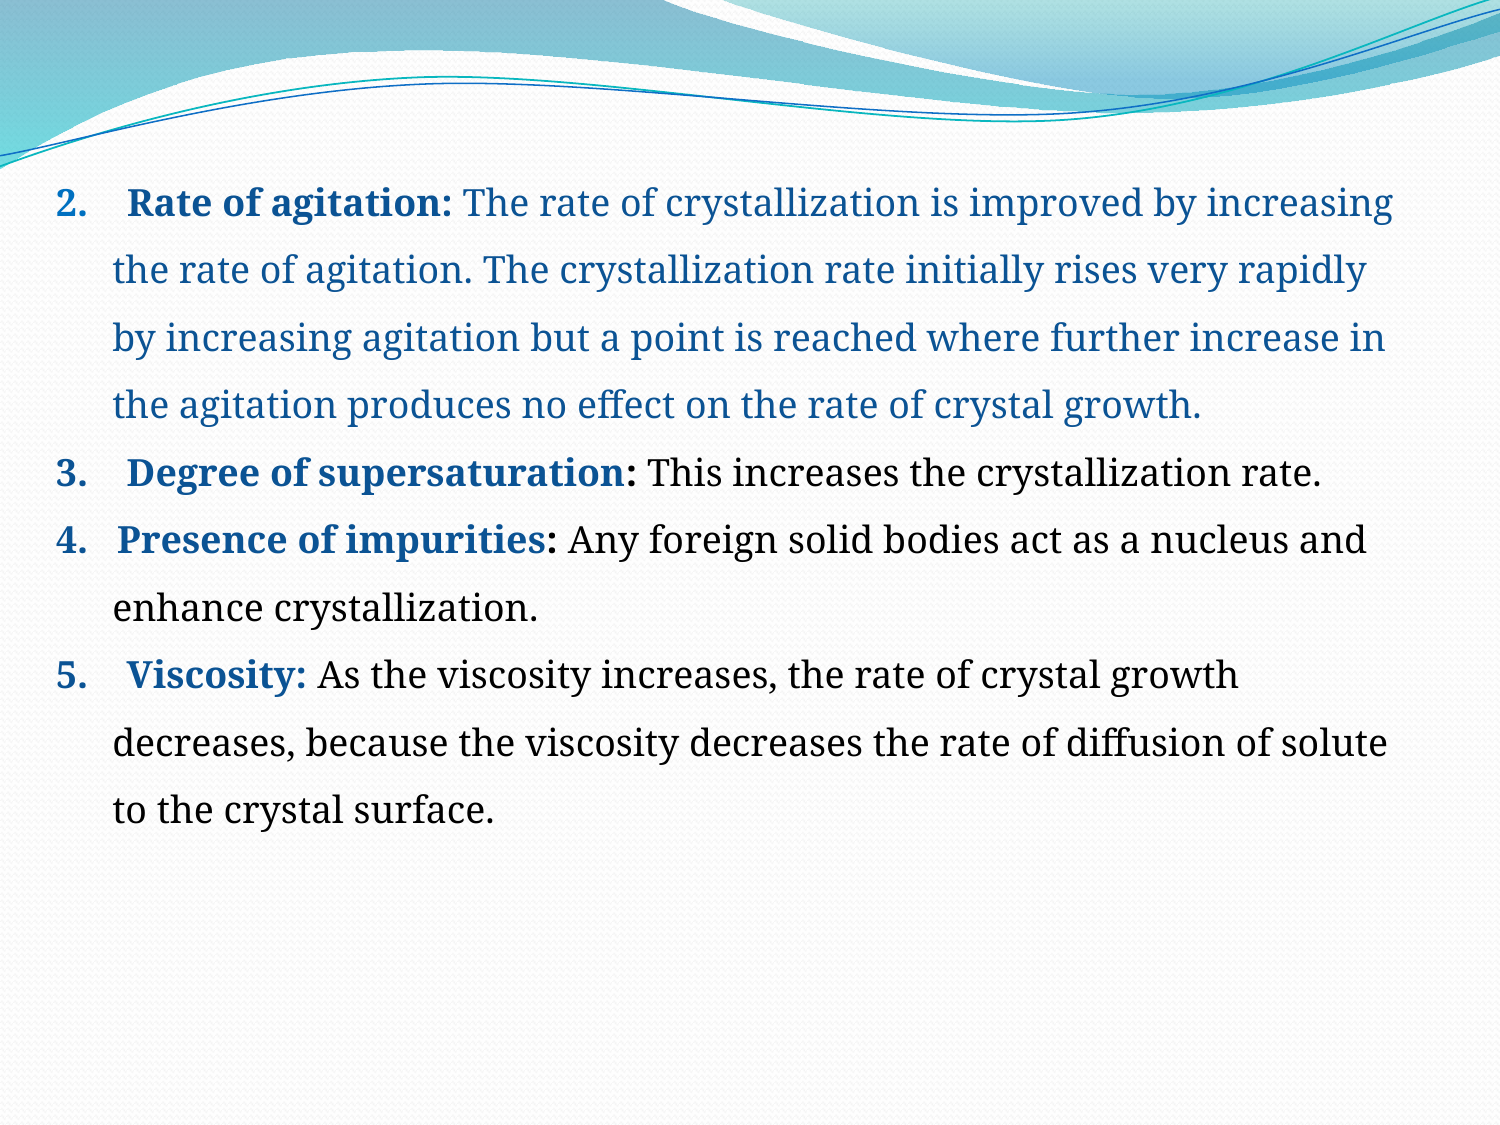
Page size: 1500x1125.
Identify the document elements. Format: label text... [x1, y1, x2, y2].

text_box 2. Rate of agitation: The rate of crystallization is improved by increasing the rate of agitation. The crystallization rate initially rises very rapidly by increasing agitation but a point is reached where further increase in the agitation produces no effect on the rate of crystal growth. 3. Degree of supersaturation: This increases the crystallization rate. 4. Presence of impurities: Any foreign solid bodies act as a nucleus and enhance crystallization. 5. Viscosity: As the viscosity increases, the rate of crystal growth decreases, because the viscosity decreases the rate of diffusion of solute to the crystal surface. [41, 149, 1412, 907]
